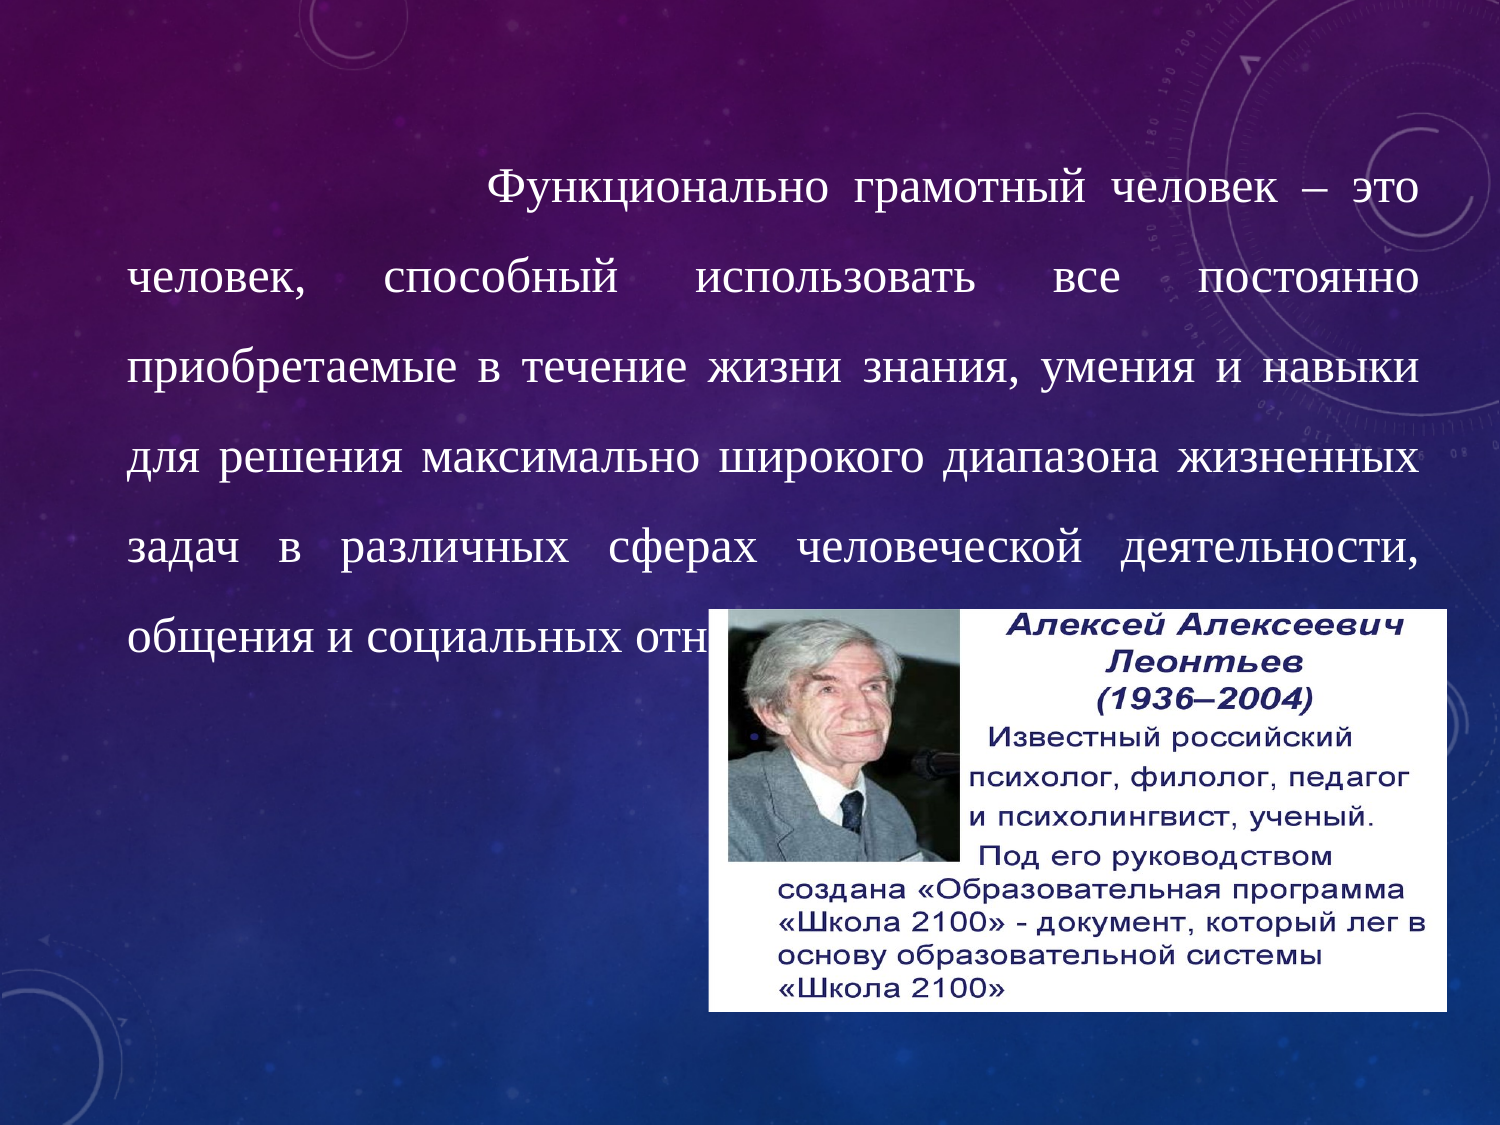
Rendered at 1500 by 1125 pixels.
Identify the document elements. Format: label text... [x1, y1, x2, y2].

list Функционально грамотный человек – это человек, способный использовать все постоянно приобретаемые в течение жизни знания, умения и навыки для решения максимально широкого диапазона жизненных задач в различных сферах человеческой деятельности, общения и социальных отношений. [64, 54, 1436, 797]
picture [0, 0, 1500, 1125]
